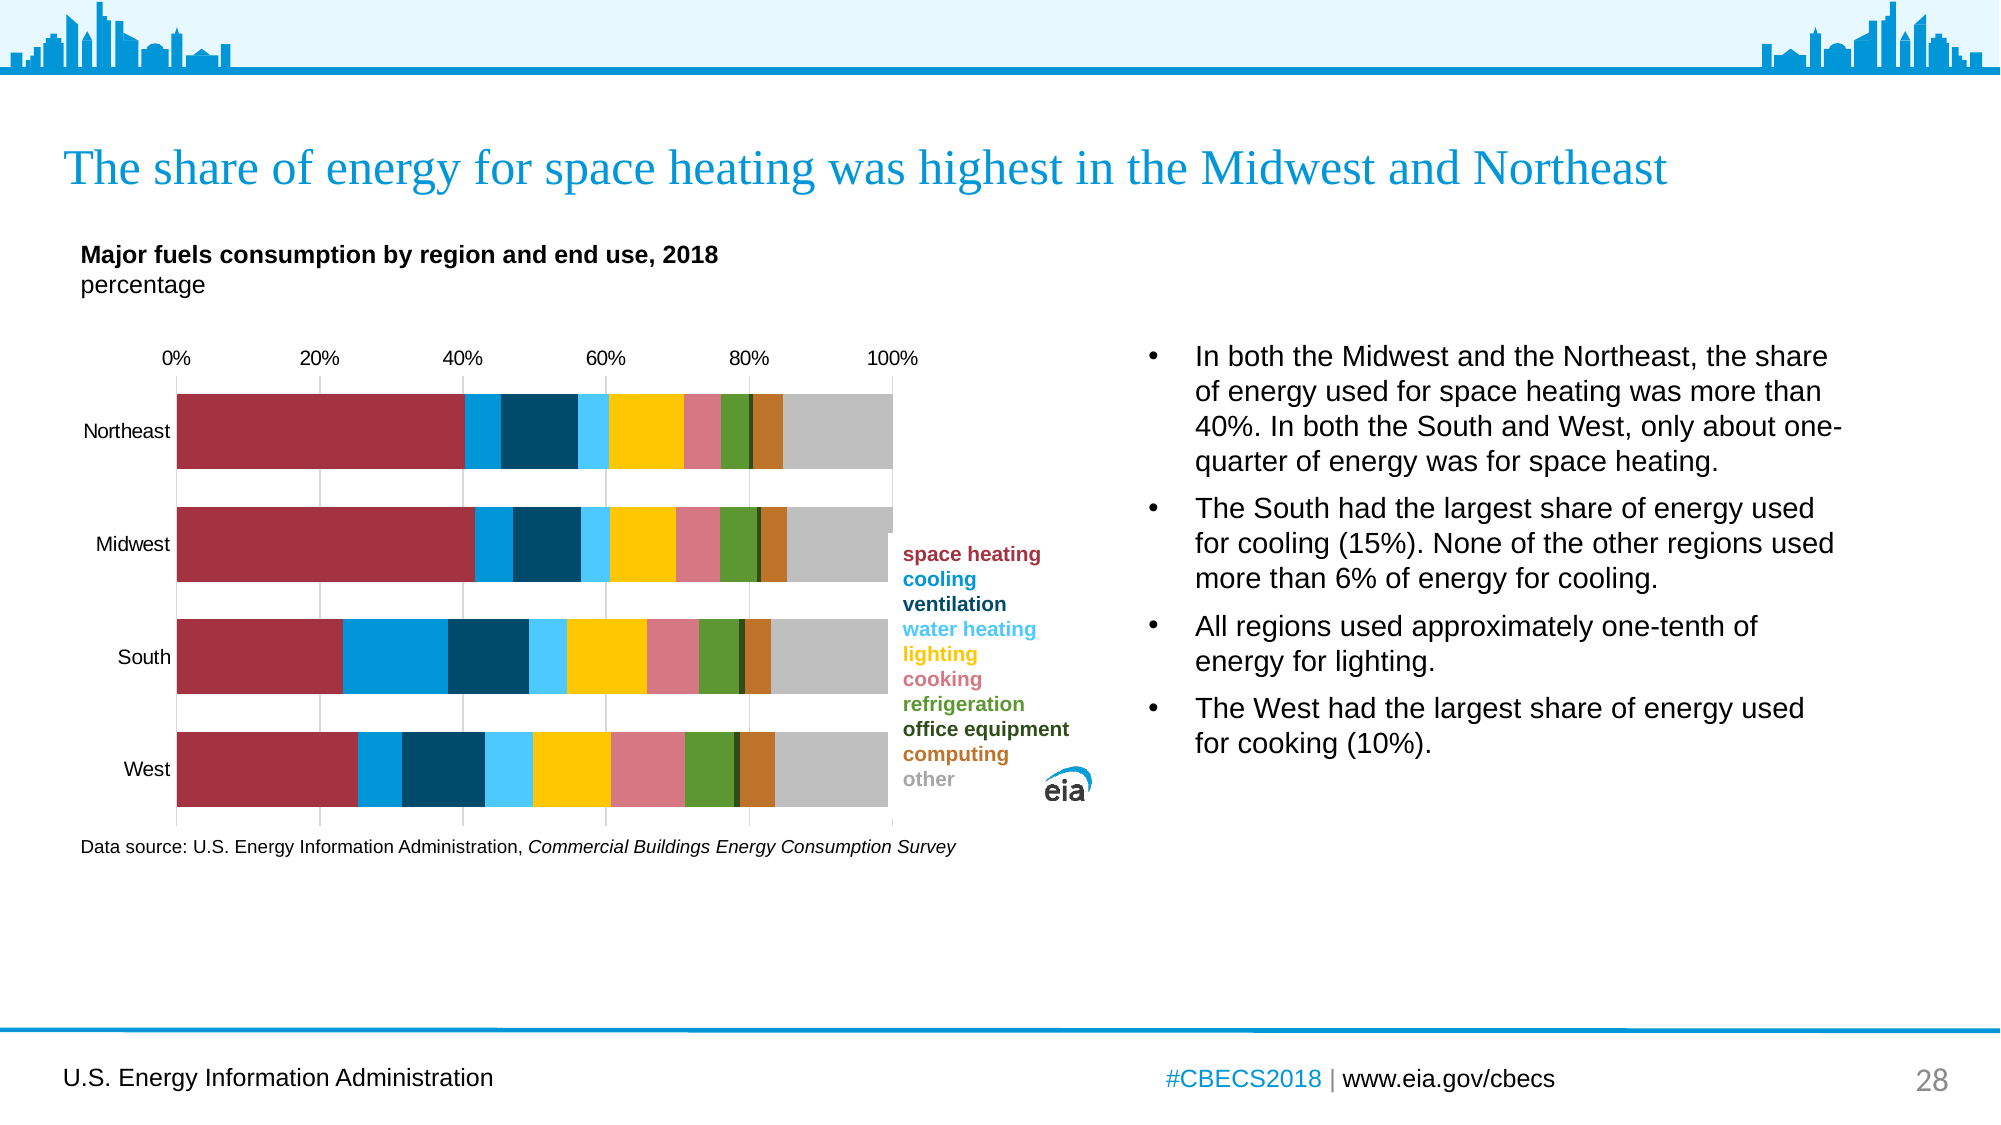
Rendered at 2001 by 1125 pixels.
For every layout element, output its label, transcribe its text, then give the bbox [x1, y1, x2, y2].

text_box Major fuels consumption by region and end use, 2018 percentage [65, 231, 1026, 306]
chart [65, 336, 936, 836]
footer #CBECS2018 | www.eia.gov/cbecs [1023, 1047, 1699, 1107]
text_box Data source: U.S. Energy Information Administration, Commercial Buildings Energy Consumption Survey [65, 827, 1049, 865]
title The share of energy for space heating was highest in the Midwest and Northeast [48, 77, 1952, 202]
slide_number 28 [1886, 1048, 1978, 1109]
text_box In both the Midwest and the Northeast, the share of energy used for space heating was more than 40%. In both the South and West, only about one-quarter of energy was for space heating. The South had the largest share of energy used for cooling (15%). None of the other regions used more than 6% of energy for cooling. All regions used approximately one-tenth of energy for lighting. The West had the largest share of energy used for cooking (10%). [1133, 329, 1861, 815]
text_box space heating cooling ventilation water heating lighting cooking refrigeration office equipment computing other [936, 533, 1107, 819]
picture [1043, 764, 1093, 803]
